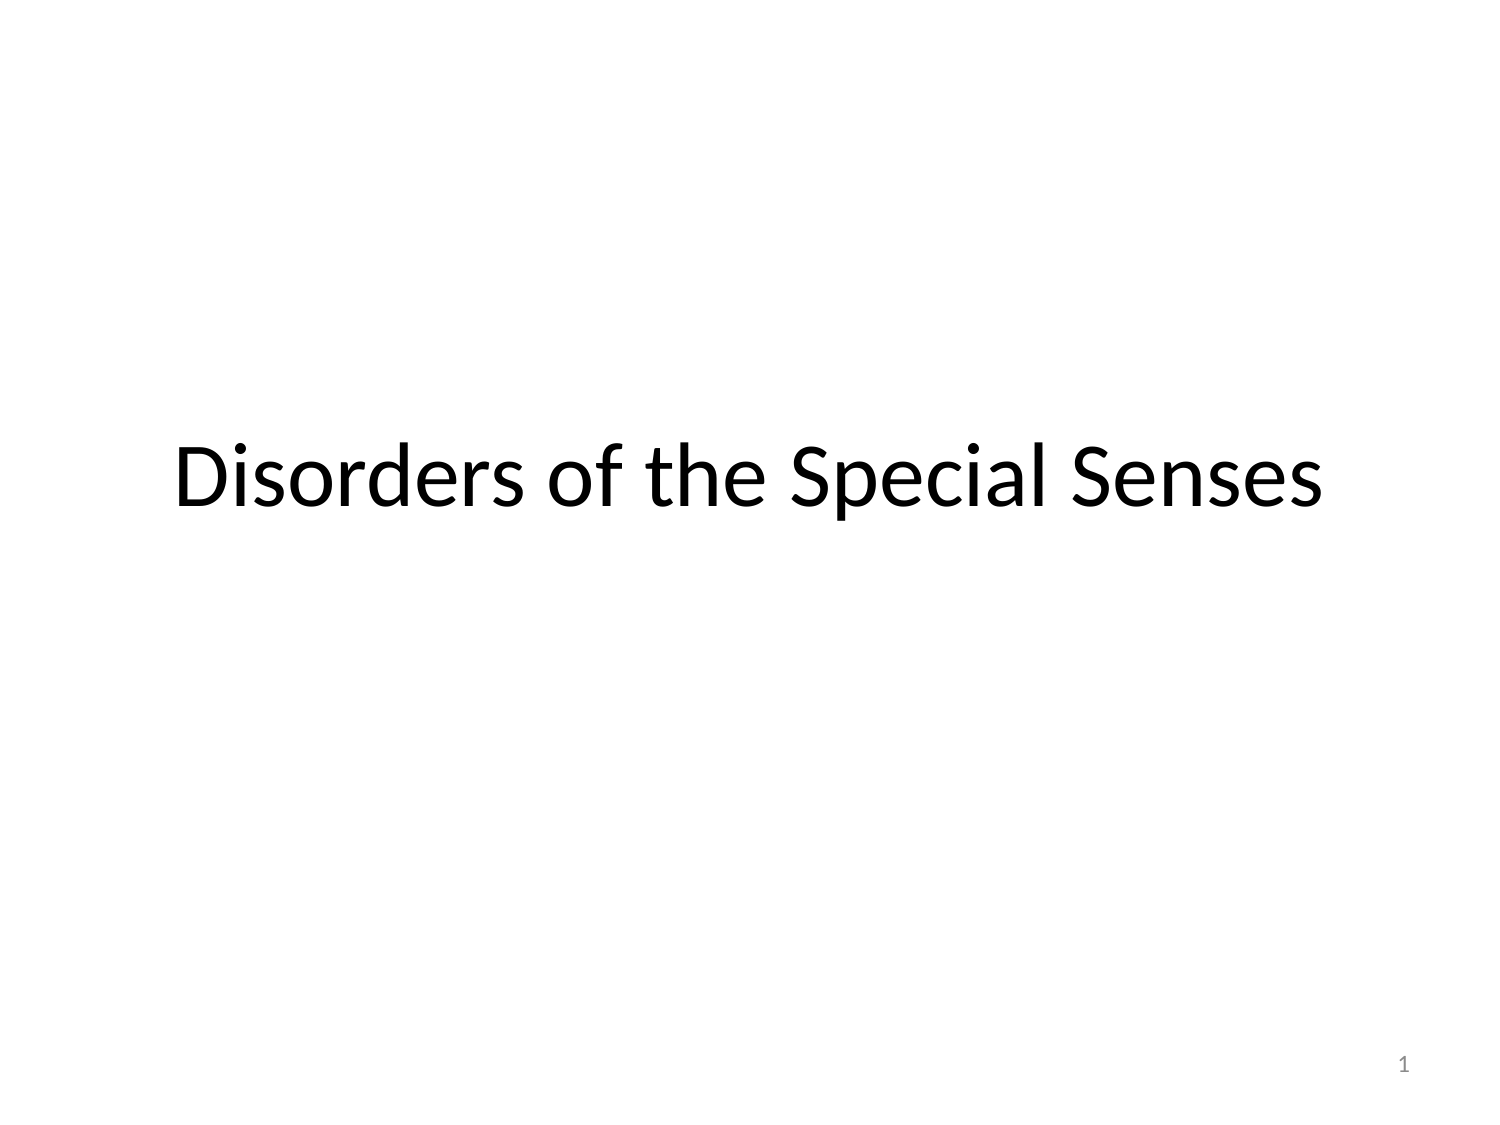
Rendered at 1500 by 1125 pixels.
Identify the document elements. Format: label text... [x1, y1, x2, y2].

title Disorders of the Special Senses [112, 349, 1388, 591]
slide_number 1 [1074, 1025, 1425, 1100]
